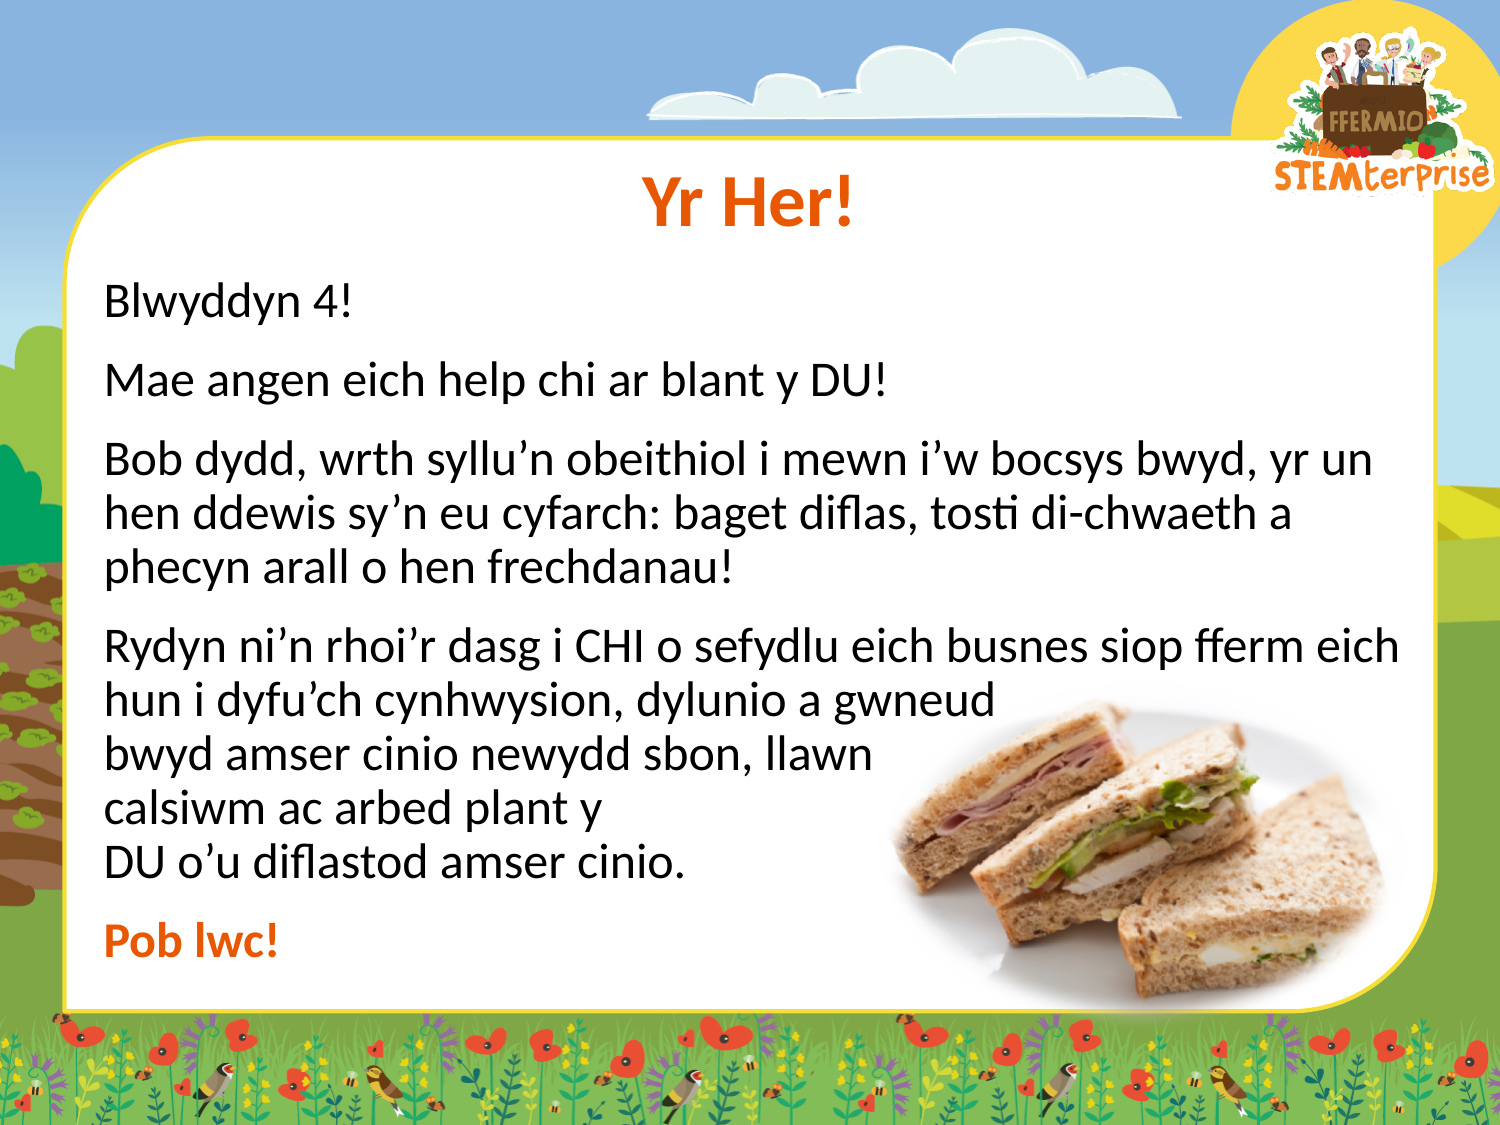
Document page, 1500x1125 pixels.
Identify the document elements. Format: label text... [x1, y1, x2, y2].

list Blwyddyn 4! Mae angen eich help chi ar blant y DU! Bob dydd, wrth syllu’n obeithiol i mewn i’w bocsys bwyd, yr un hen ddewis sy’n eu cyfarch: baget diflas, tosti di-chwaeth a phecyn arall o hen frechdanau! Rydyn ni’n rhoi’r dasg i CHI o sefydlu eich busnes siop fferm eich hun i dyfu’ch cynhwysion, dylunio a gwneud bwyd amser cinio newydd sbon, llawn calsiwm ac arbed plant y DU o’u diflastod amser cinio. Pob lwc! [88, 267, 1424, 965]
picture [0, 0, 1500, 1125]
title Yr Her! [218, 137, 1282, 256]
